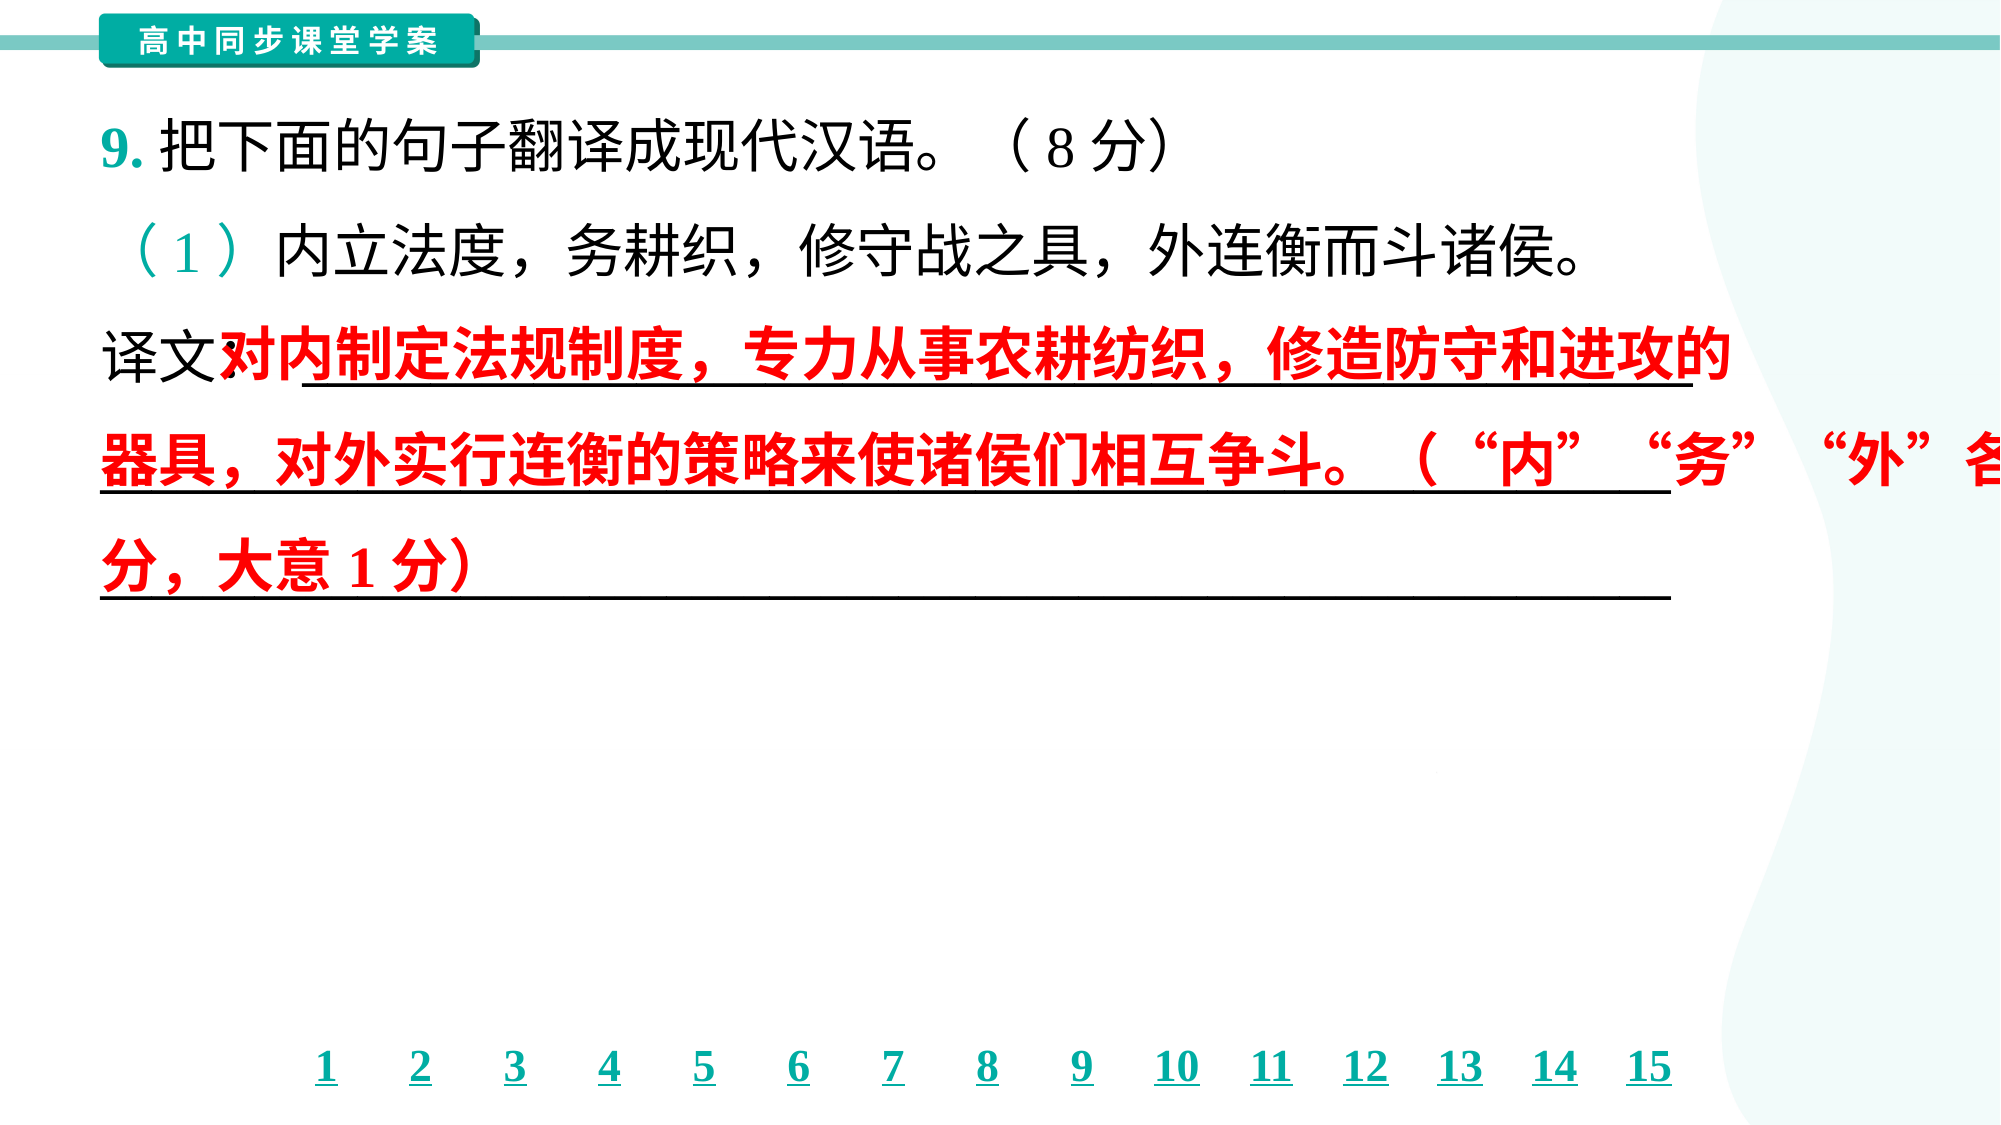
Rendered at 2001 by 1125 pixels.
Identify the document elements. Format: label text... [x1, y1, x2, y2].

picture [0, 0, 2000, 1125]
text_box （1）内立法度，务耕织，修守战之具，外连衡而斗诸侯。 译文： ______________________________________________________ _____________________________________________________________ _____________________________________________________________ [100, 600, 1899, 604]
text_box 9.把下面的句子翻译成现代汉语。（8分） [100, 76, 1899, 178]
text_box 对内制定法规制度，专力从事农耕纺织，修造防守和进攻的 器具，对外实行连衡的策略来使诸侯们相互争斗。（“内”“务”“外”各1 分，大意1分） [100, 280, 1899, 600]
text_box （1）内立法度，务耕织，修守战之具，外连衡而斗诸侯。 译文： ______________________________________________________ _____________________________________________________________ _____________________________________________________________ [100, 178, 1899, 280]
